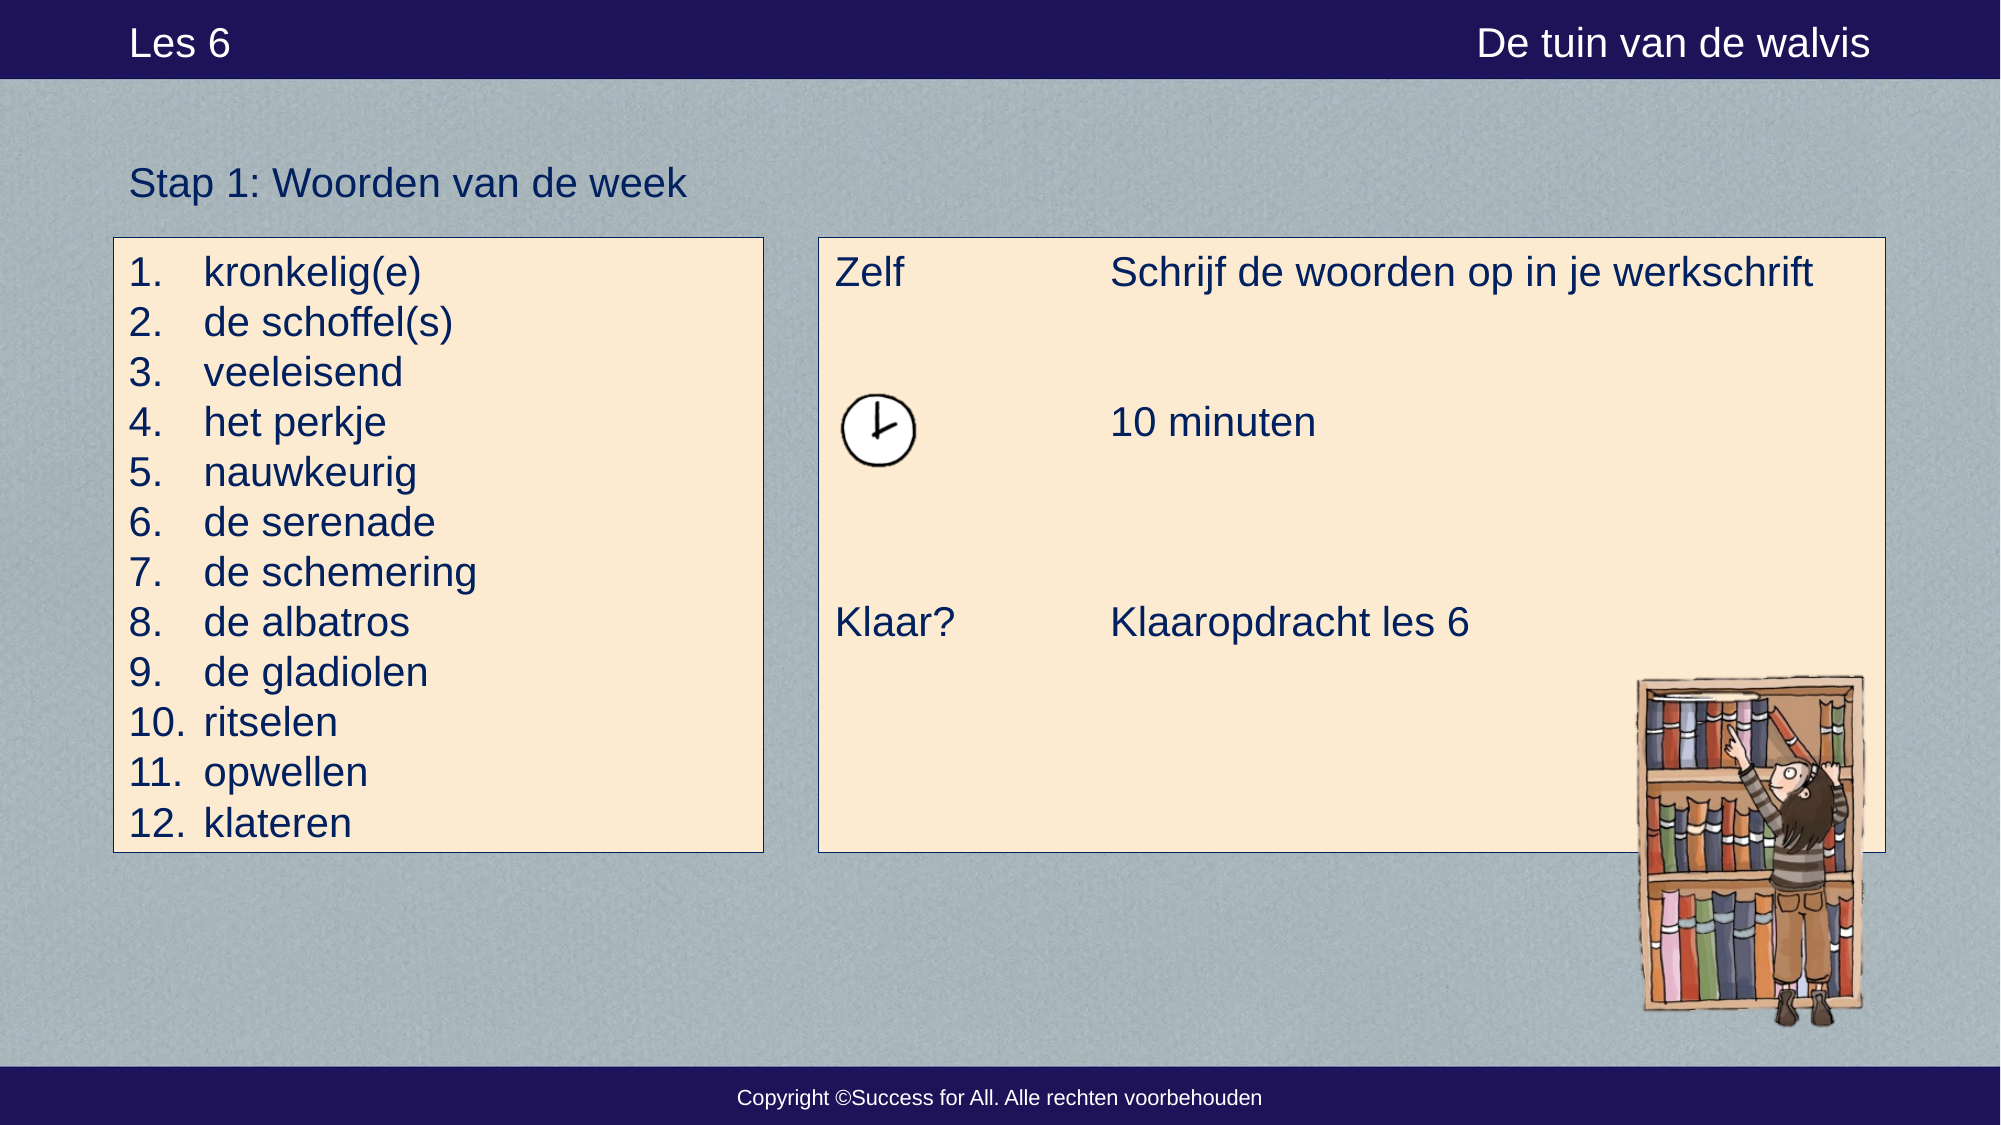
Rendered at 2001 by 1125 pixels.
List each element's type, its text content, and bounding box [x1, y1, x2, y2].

text_box Stap 1: Woorden van de week [113, 148, 1635, 214]
text_box Zelf Schrijf de woorden op in je werkschrift 10 minuten Klaar? Klaaropdracht les 6 [818, 237, 1886, 853]
text_box De tuin van de walvis [999, 8, 1886, 73]
text_box Les 6 [114, 8, 354, 73]
picture [0, 0, 2001, 1125]
text_box kronkelig(e) de schoffel(s) veeleisend het perkje nauwkeurig de serenade de schemering de albatros de gladiolen ritselen opwellen klateren [113, 237, 764, 853]
text_box Copyright ©Success for All. Alle rechten voorbehouden [0, 1076, 2000, 1125]
